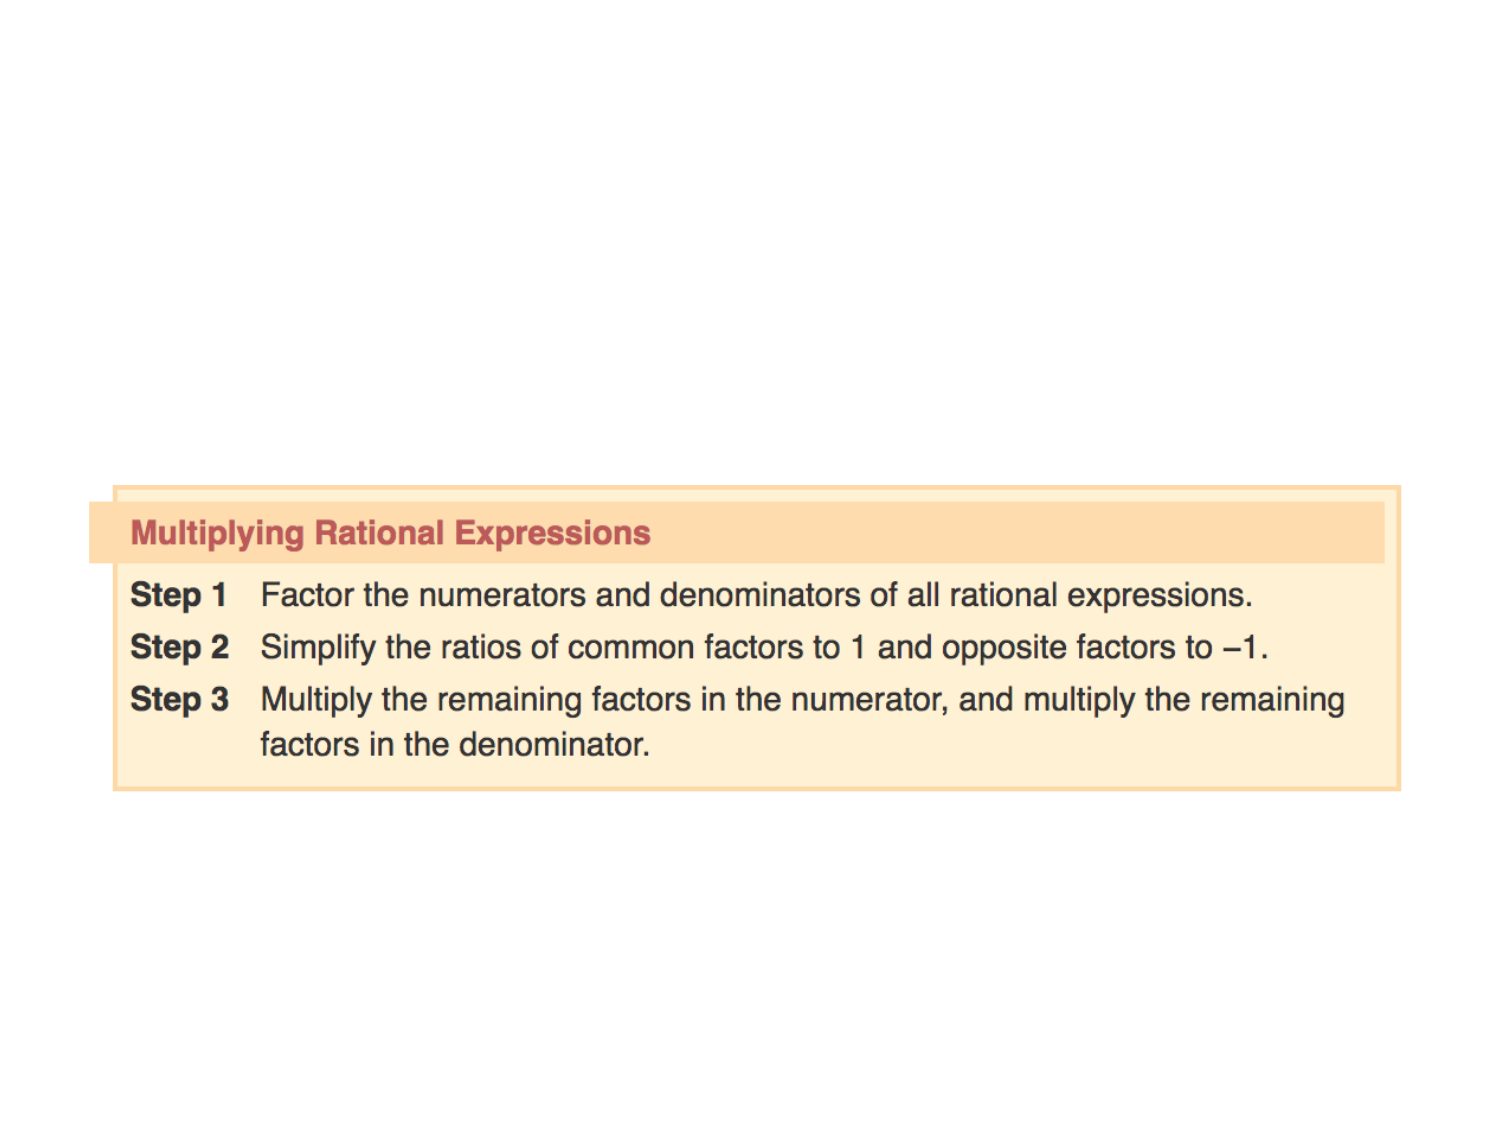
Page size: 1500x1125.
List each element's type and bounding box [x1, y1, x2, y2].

list [74, 262, 1426, 1006]
